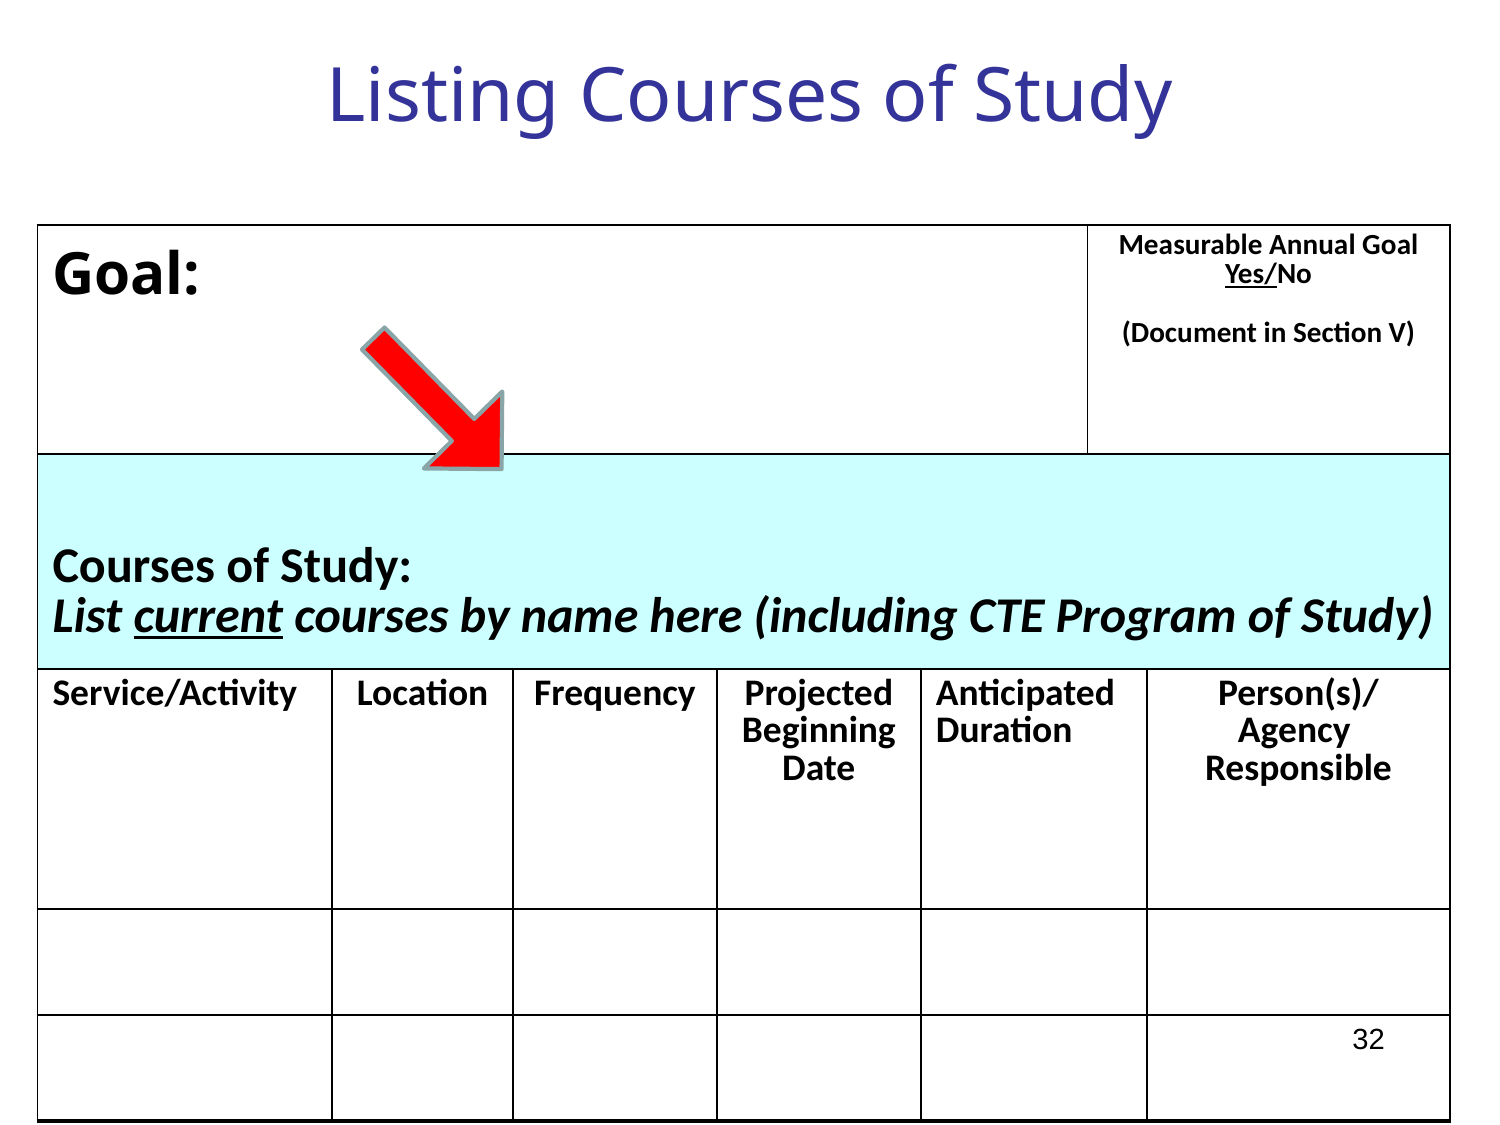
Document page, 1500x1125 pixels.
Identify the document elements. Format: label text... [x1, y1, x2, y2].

table_cell Projected Beginning Date [718, 670, 920, 908]
table_cell Service/Activity [38, 670, 331, 908]
table_cell Person(s)/ Agency Responsible [1148, 670, 1449, 908]
table_cell Anticipated Duration [922, 670, 1146, 908]
table_cell Frequency [514, 670, 716, 908]
table_cell [718, 910, 920, 1014]
slide_number 32 [1324, 1012, 1401, 1091]
table_cell [333, 910, 512, 1014]
table_cell [38, 910, 331, 1014]
table_cell Location [333, 670, 512, 908]
title Listing Courses of Study [75, 45, 1425, 138]
table_header Measurable Annual Goal Yes/No (Document in Section V) [1088, 226, 1449, 453]
table_cell [514, 910, 716, 1014]
table_cell [922, 910, 1146, 1014]
table_header Goal: [38, 226, 1087, 453]
table_cell Courses of Study: List current courses by name here (including CTE Program of Study) [38, 455, 1449, 668]
table_cell [38, 1016, 331, 1119]
table_cell [514, 1016, 716, 1119]
text_box [359, 325, 505, 472]
table_cell [718, 1016, 920, 1119]
table_cell [333, 1016, 512, 1119]
table_cell [1148, 910, 1449, 1014]
table_cell [922, 1016, 1146, 1119]
table_cell [1148, 1016, 1449, 1119]
